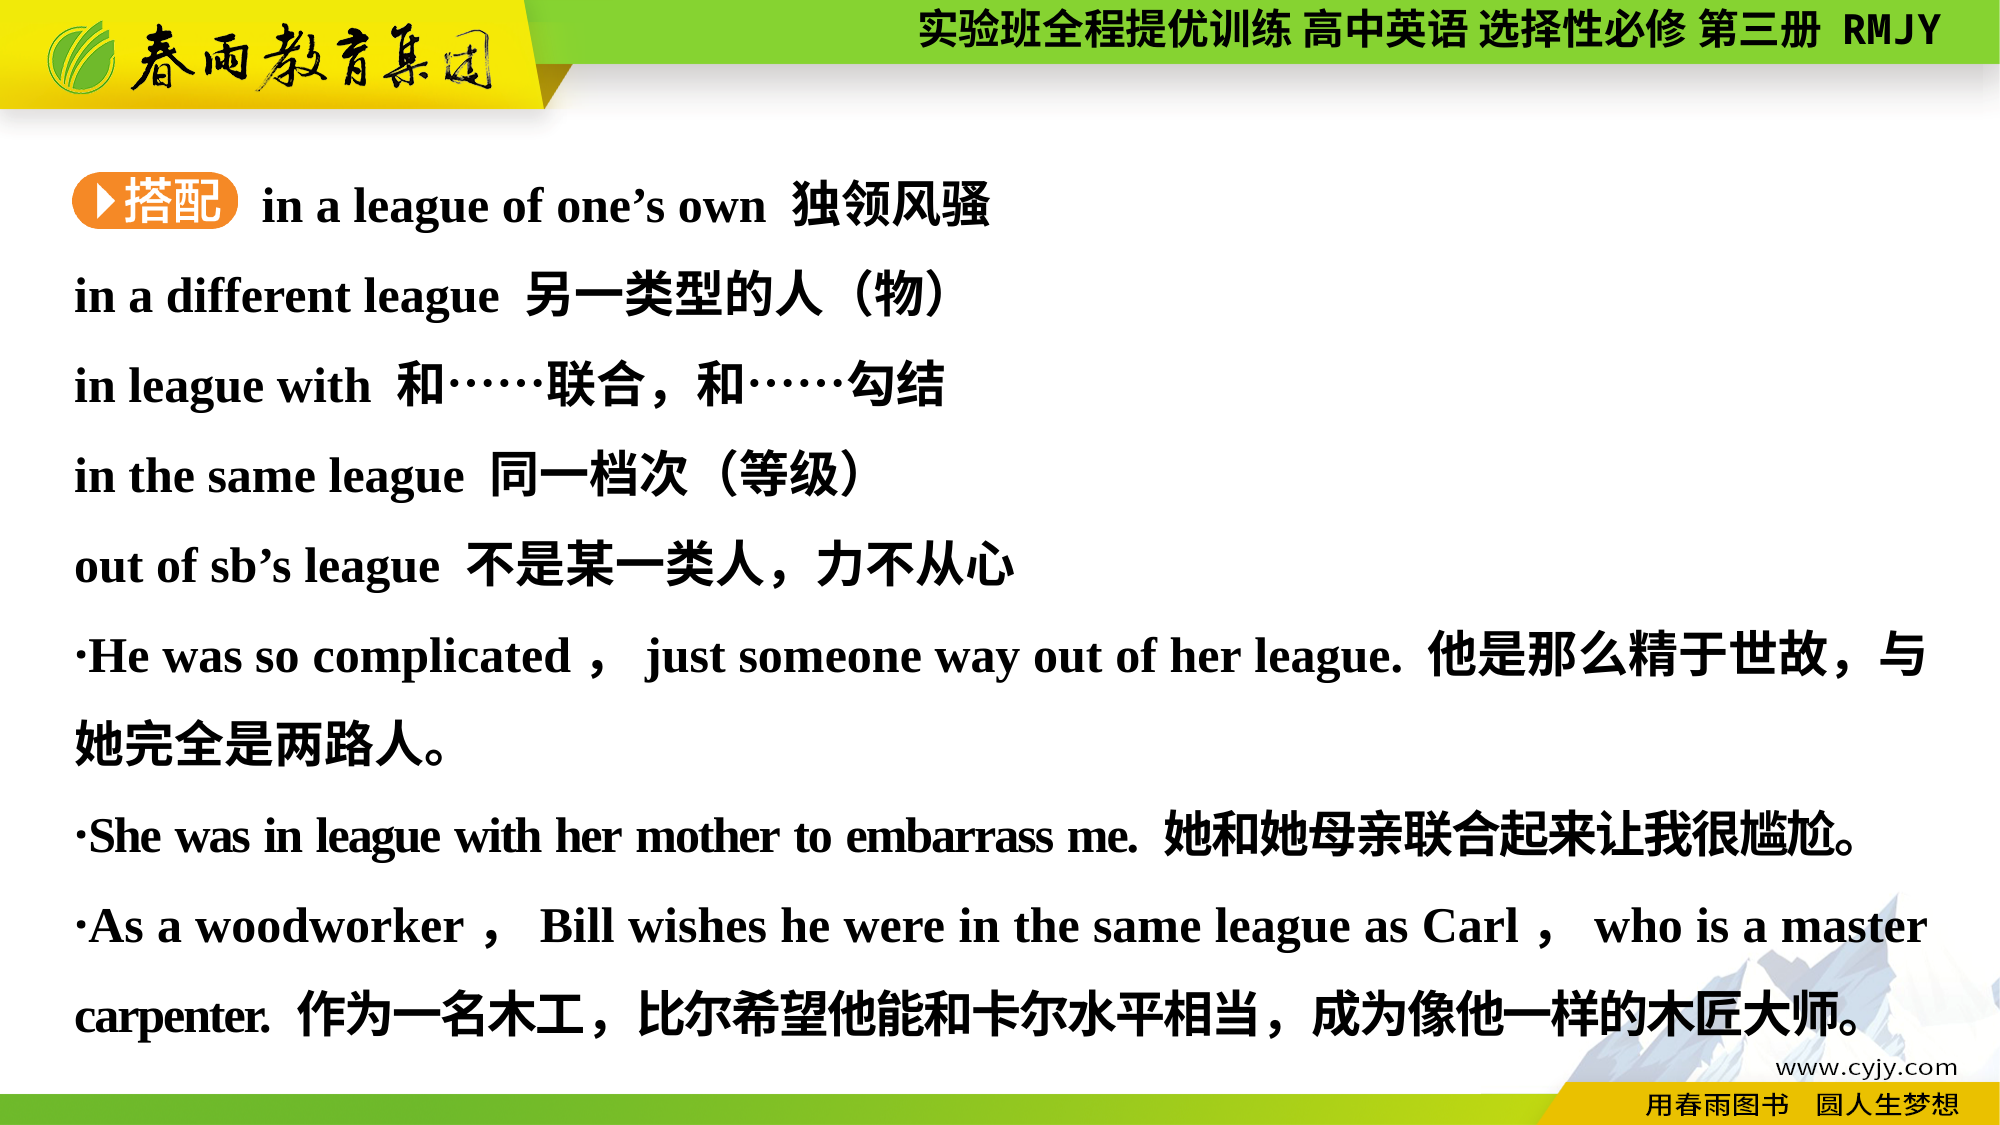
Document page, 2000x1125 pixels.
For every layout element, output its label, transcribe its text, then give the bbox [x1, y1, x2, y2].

picture [0, 0, 2000, 1125]
list in a league of one’s own 独领风骚 in a different league 另一类型的人（物） in league with 和……联合，和……勾结 in the same league 同一档次（等级） out of sb’s league 不是某一类人，力不从心 ·He was so complicated，just someone way out of her league. 他是那么精于世故，与她完全是两路人。 ·She was in league with her mother to embarrass me. 她和她母亲联合起来让我很尴尬。 ·As a woodworker，Bill wishes he were in the same league as Carl，who is a master carpenter. 作为一名木工，比尔希望他能和卡尔水平相当，成为像他一样的木匠大师。 [59, 134, 1944, 1059]
